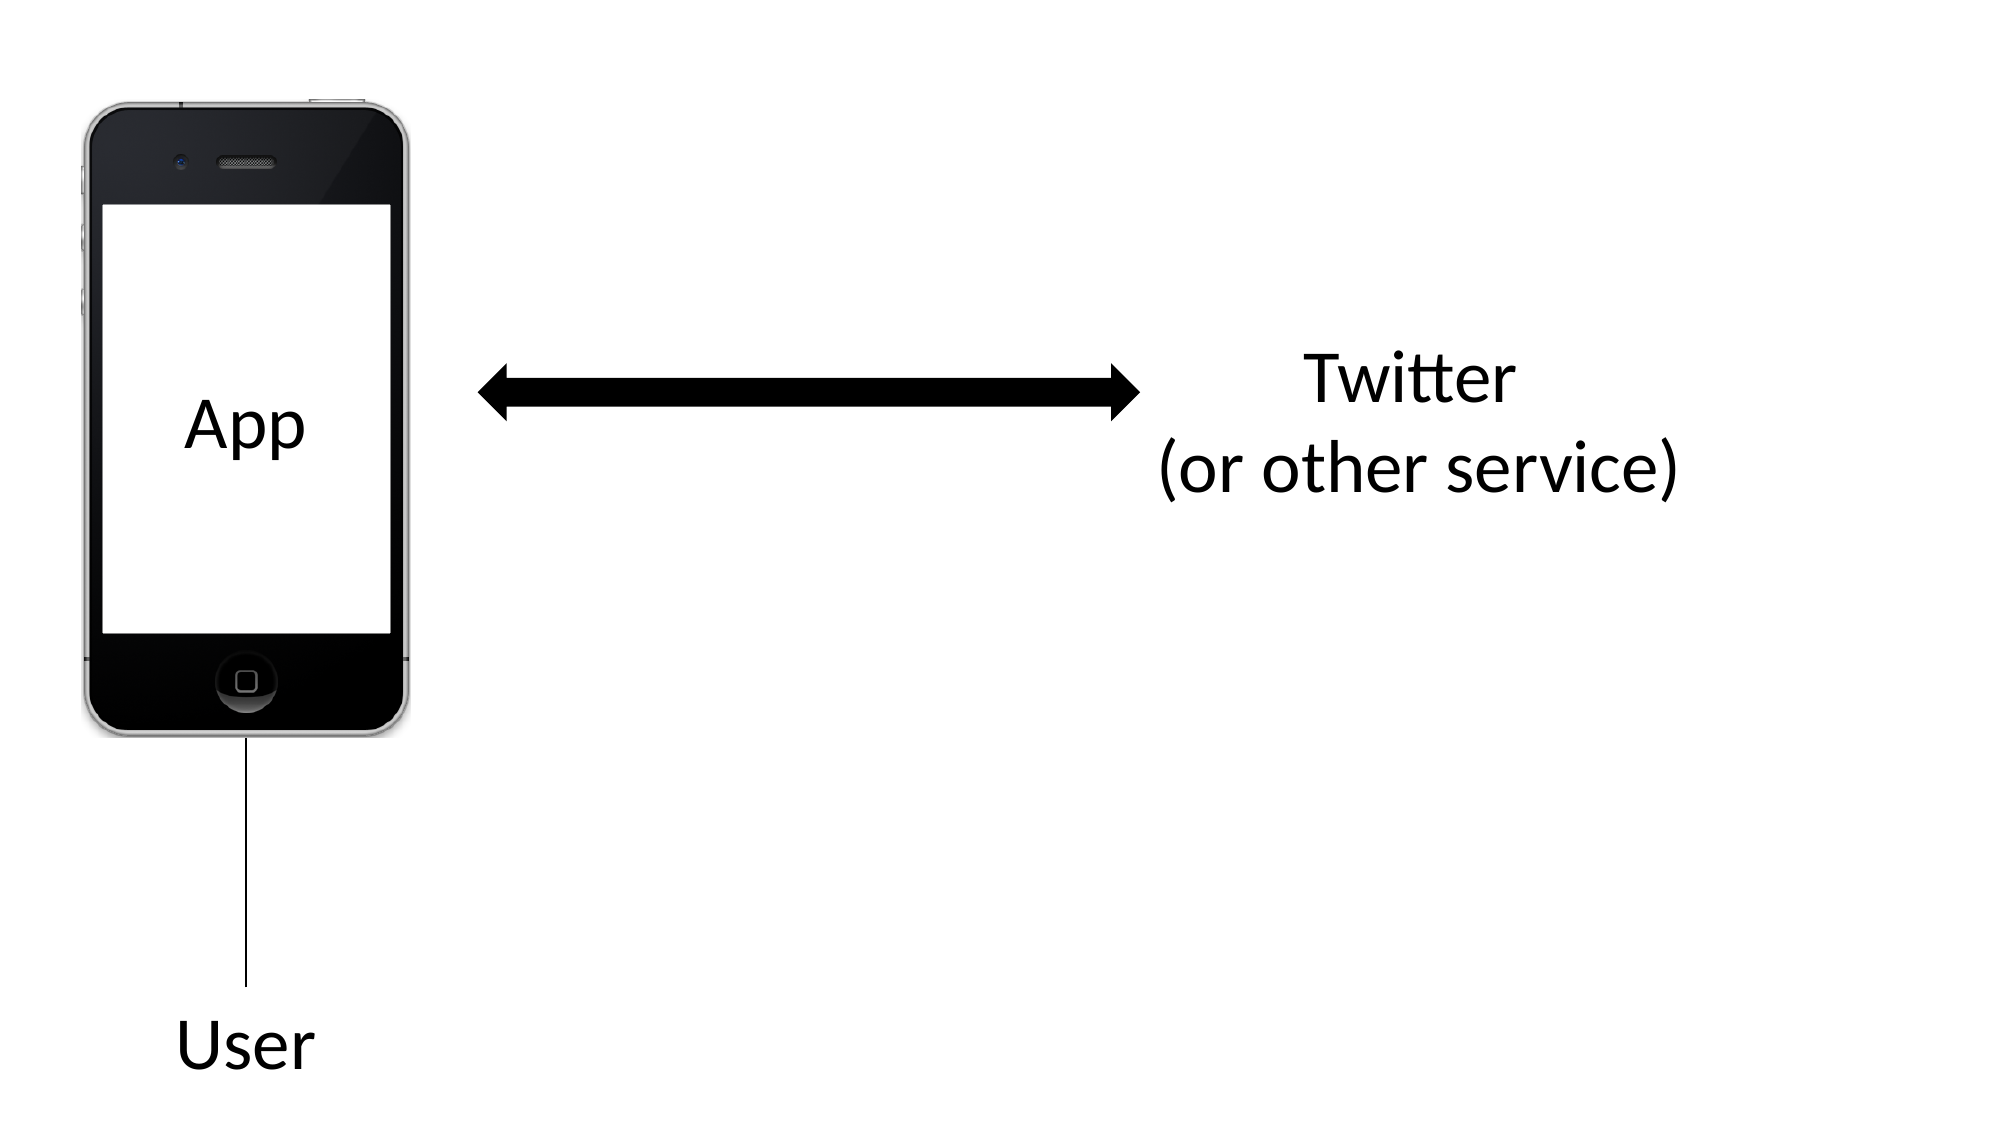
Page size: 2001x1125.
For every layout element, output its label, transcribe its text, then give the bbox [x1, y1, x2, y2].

text_box [477, 363, 1141, 422]
text_box User [160, 987, 332, 1092]
text_box Twitter (or other service) [1141, 320, 1698, 515]
picture [81, 99, 411, 739]
